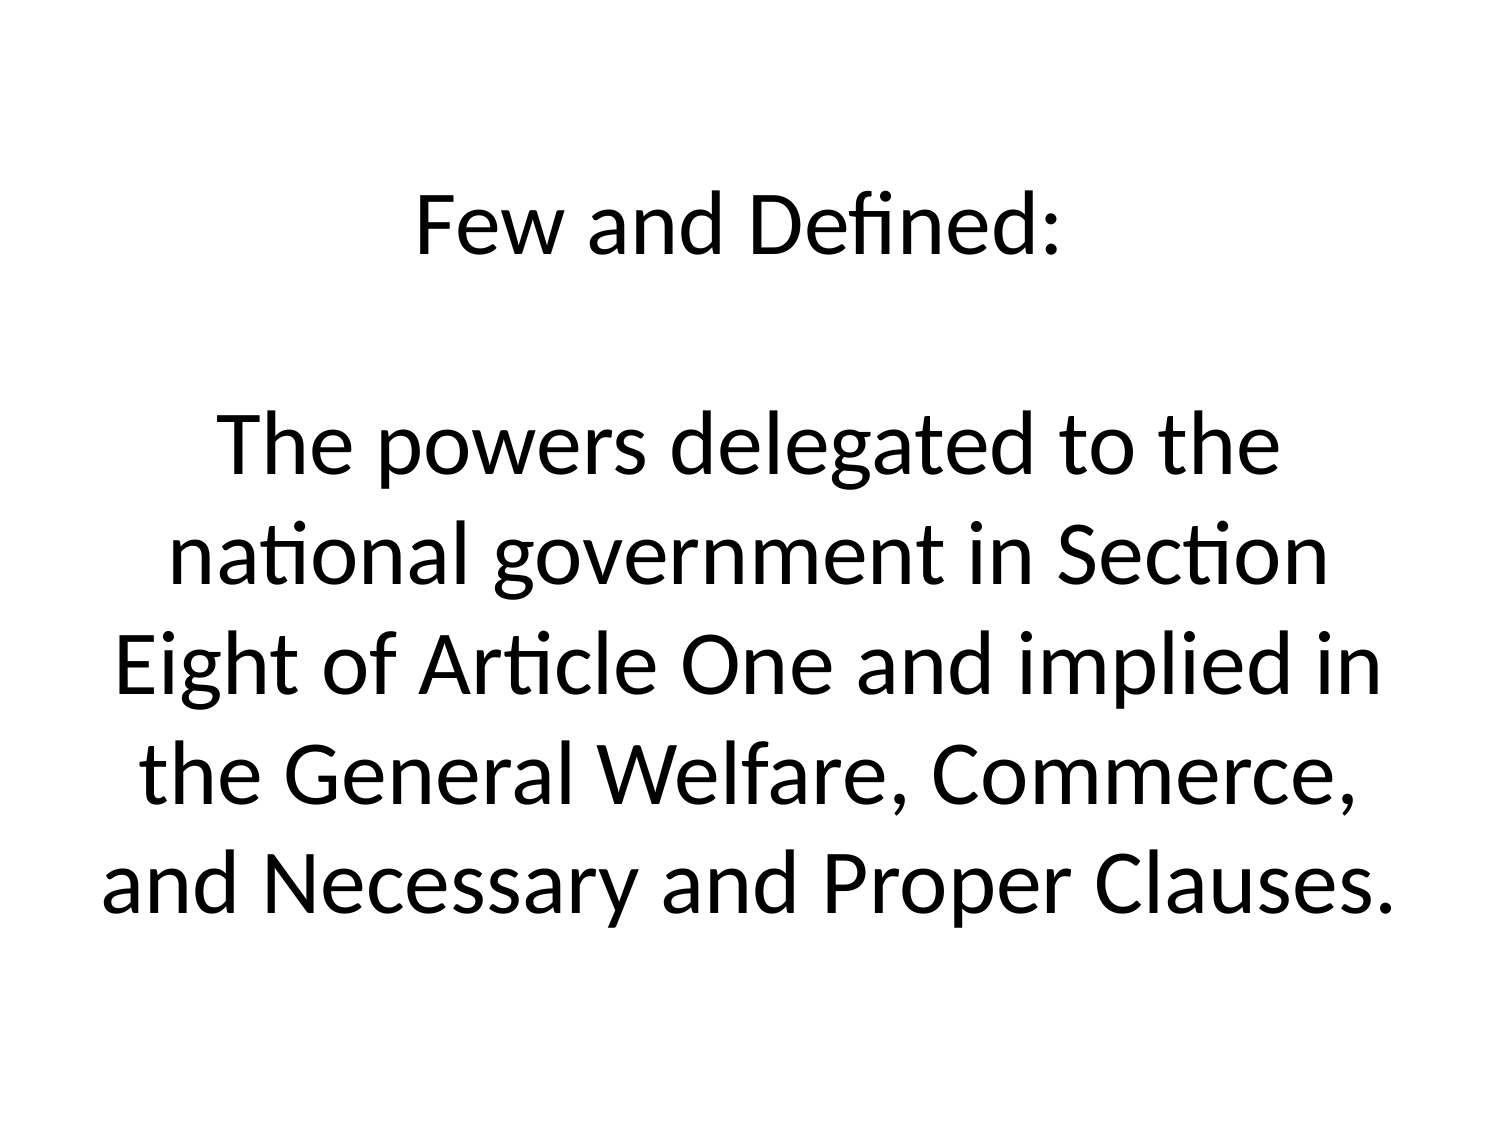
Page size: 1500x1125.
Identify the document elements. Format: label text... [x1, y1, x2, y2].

title Few and Defined: The powers delegated to the national government in Section Eight of Article One and implied in the General Welfare, Commerce, and Necessary and Proper Clauses. [74, 44, 1426, 1051]
